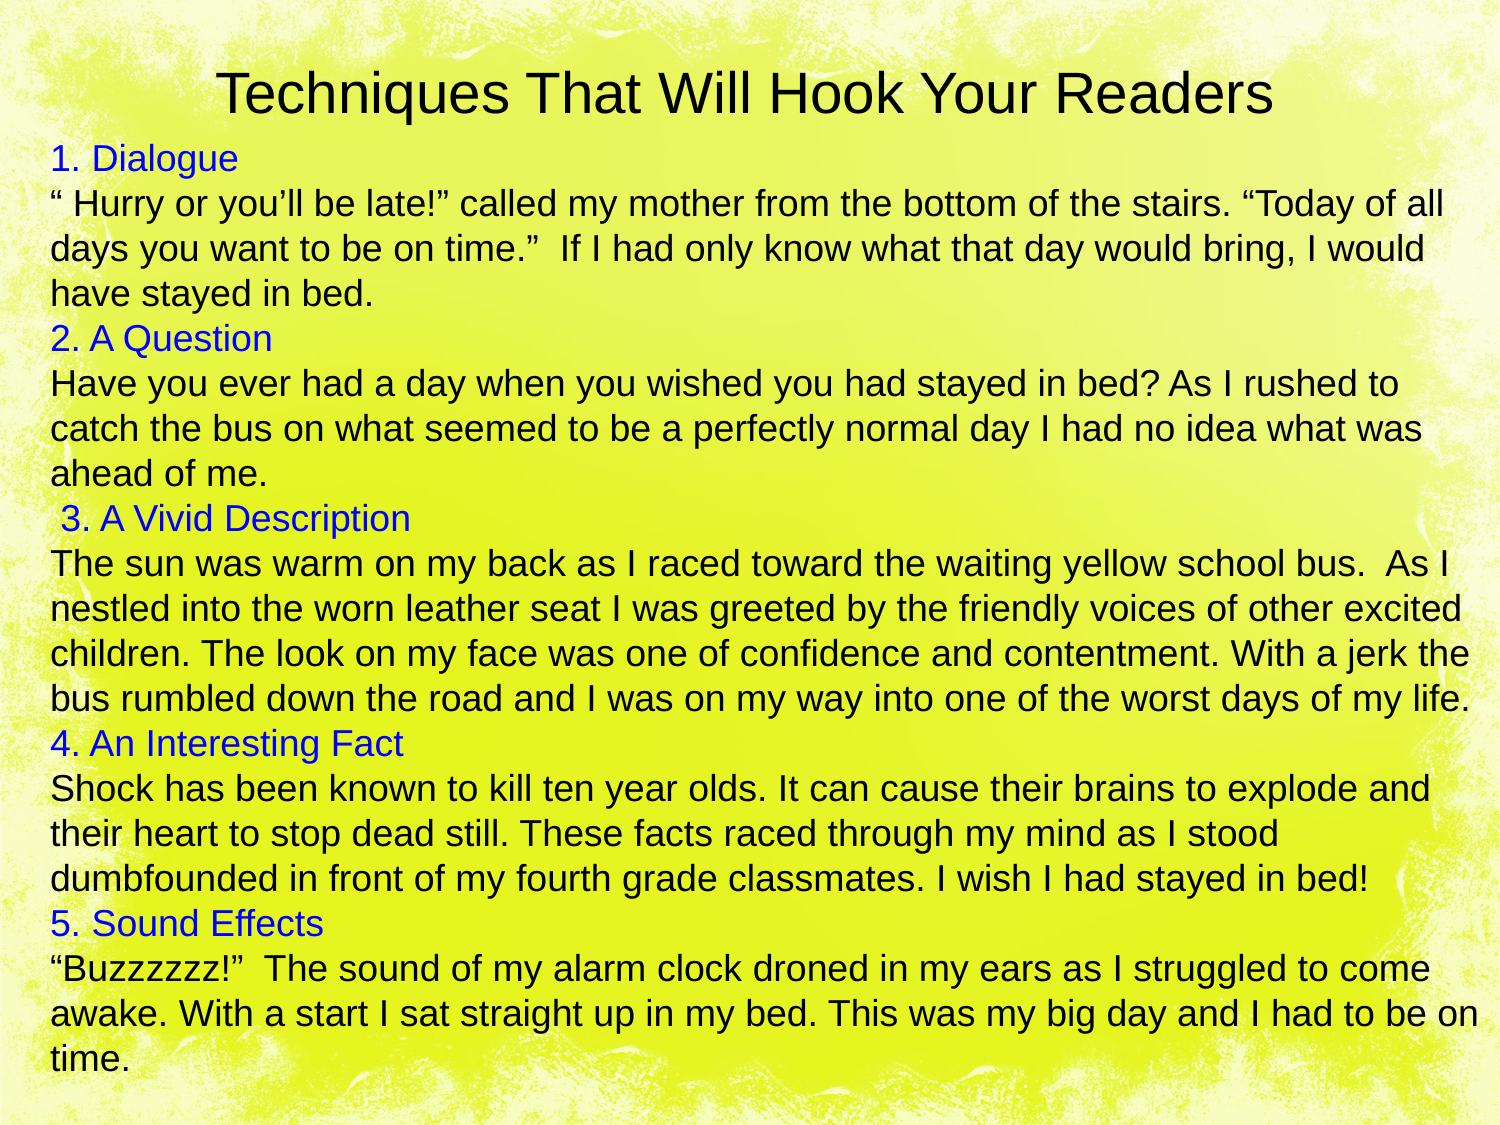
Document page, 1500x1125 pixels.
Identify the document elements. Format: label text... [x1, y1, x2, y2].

picture [0, 0, 1500, 1125]
title Techniques That Will Hook Your Readers [70, 0, 1421, 106]
text_box 1. Dialogue “ Hurry or you’ll be late!” called my mother from the bottom of the stairs. “Today of all days you want to be on time.” If I had only know what that day would bring, I would have stayed in bed. 2. A Question Have you ever had a day when you wished you had stayed in bed? As I rushed to catch the bus on what seemed to be a perfectly normal day I had no idea what was ahead of me. 3. A Vivid Description The sun was warm on my back as I raced toward the waiting yellow school bus. As I nestled into the worn leather seat I was greeted by the friendly voices of other excited children. The look on my face was one of confidence and contentment. With a jerk the bus rumbled down the road and I was on my way into one of the worst days of my life. 4. An Interesting Fact Shock has been known to kill ten year olds. It can cause their brains to explode and their heart to stop dead still. These facts raced through my mind as I stood dumbfounded in front of my fourth grade classmates. I wish I had stayed in bed! 5. Sound Effects “Buzzzzzz!” The sound of my alarm clock droned in my ears as I struggled to come awake. With a start I sat straight up in my bed. This was my big day and I had to be on time. [35, 126, 1500, 1125]
